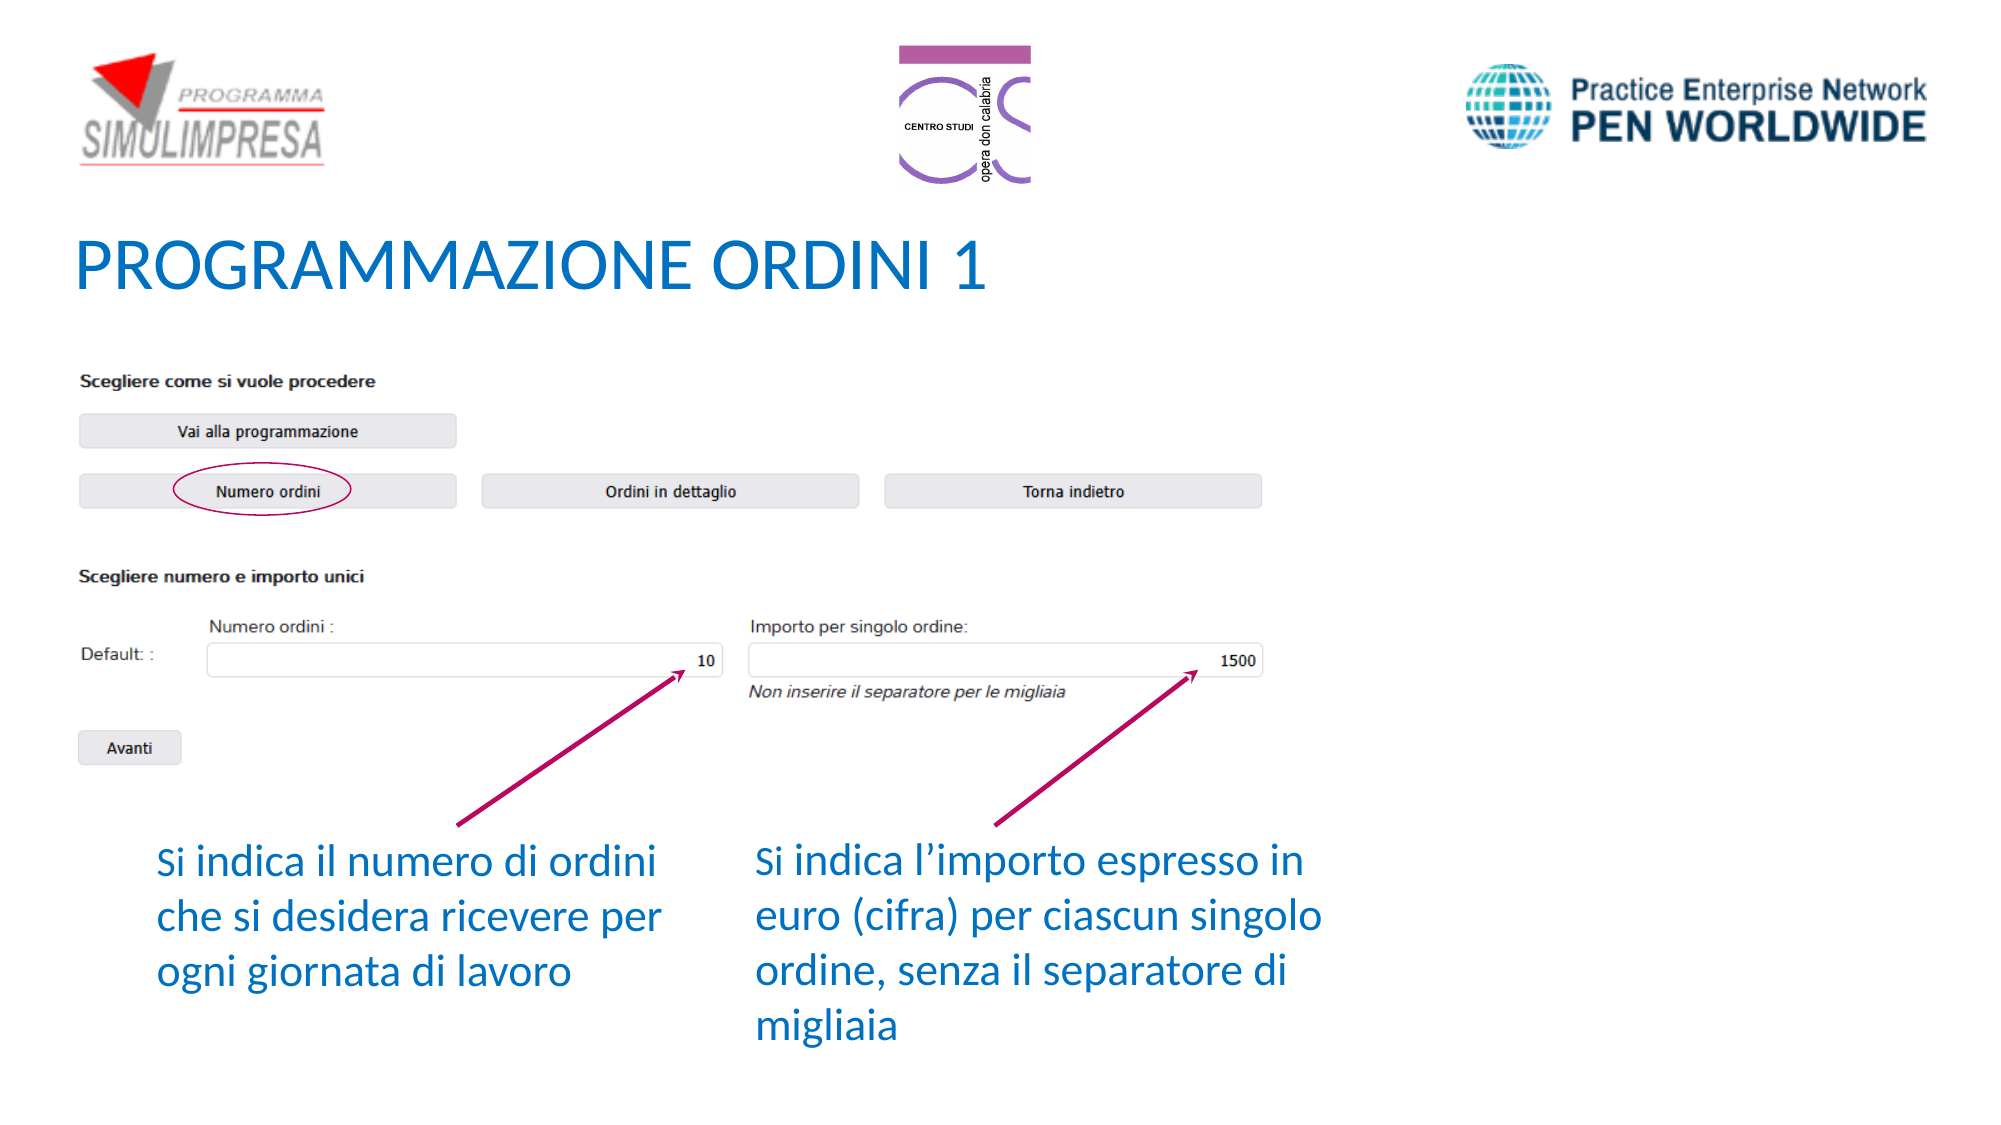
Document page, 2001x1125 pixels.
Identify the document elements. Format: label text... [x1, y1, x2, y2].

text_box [456, 669, 686, 827]
text_box Si indica il numero di ordini che si desidera ricevere per ogni giornata di lavoro [141, 823, 686, 1004]
picture [76, 50, 336, 168]
picture [1466, 64, 1927, 149]
subtitle PROGRAMMAZIONE ORDINI 1 [59, 217, 1927, 334]
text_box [994, 669, 1199, 827]
picture [73, 371, 1297, 800]
picture [896, 42, 1034, 188]
text_box Si indica l’importo espresso in euro (cifra) per ciascun singolo ordine, senza il separatore di migliaia [740, 822, 1375, 1057]
